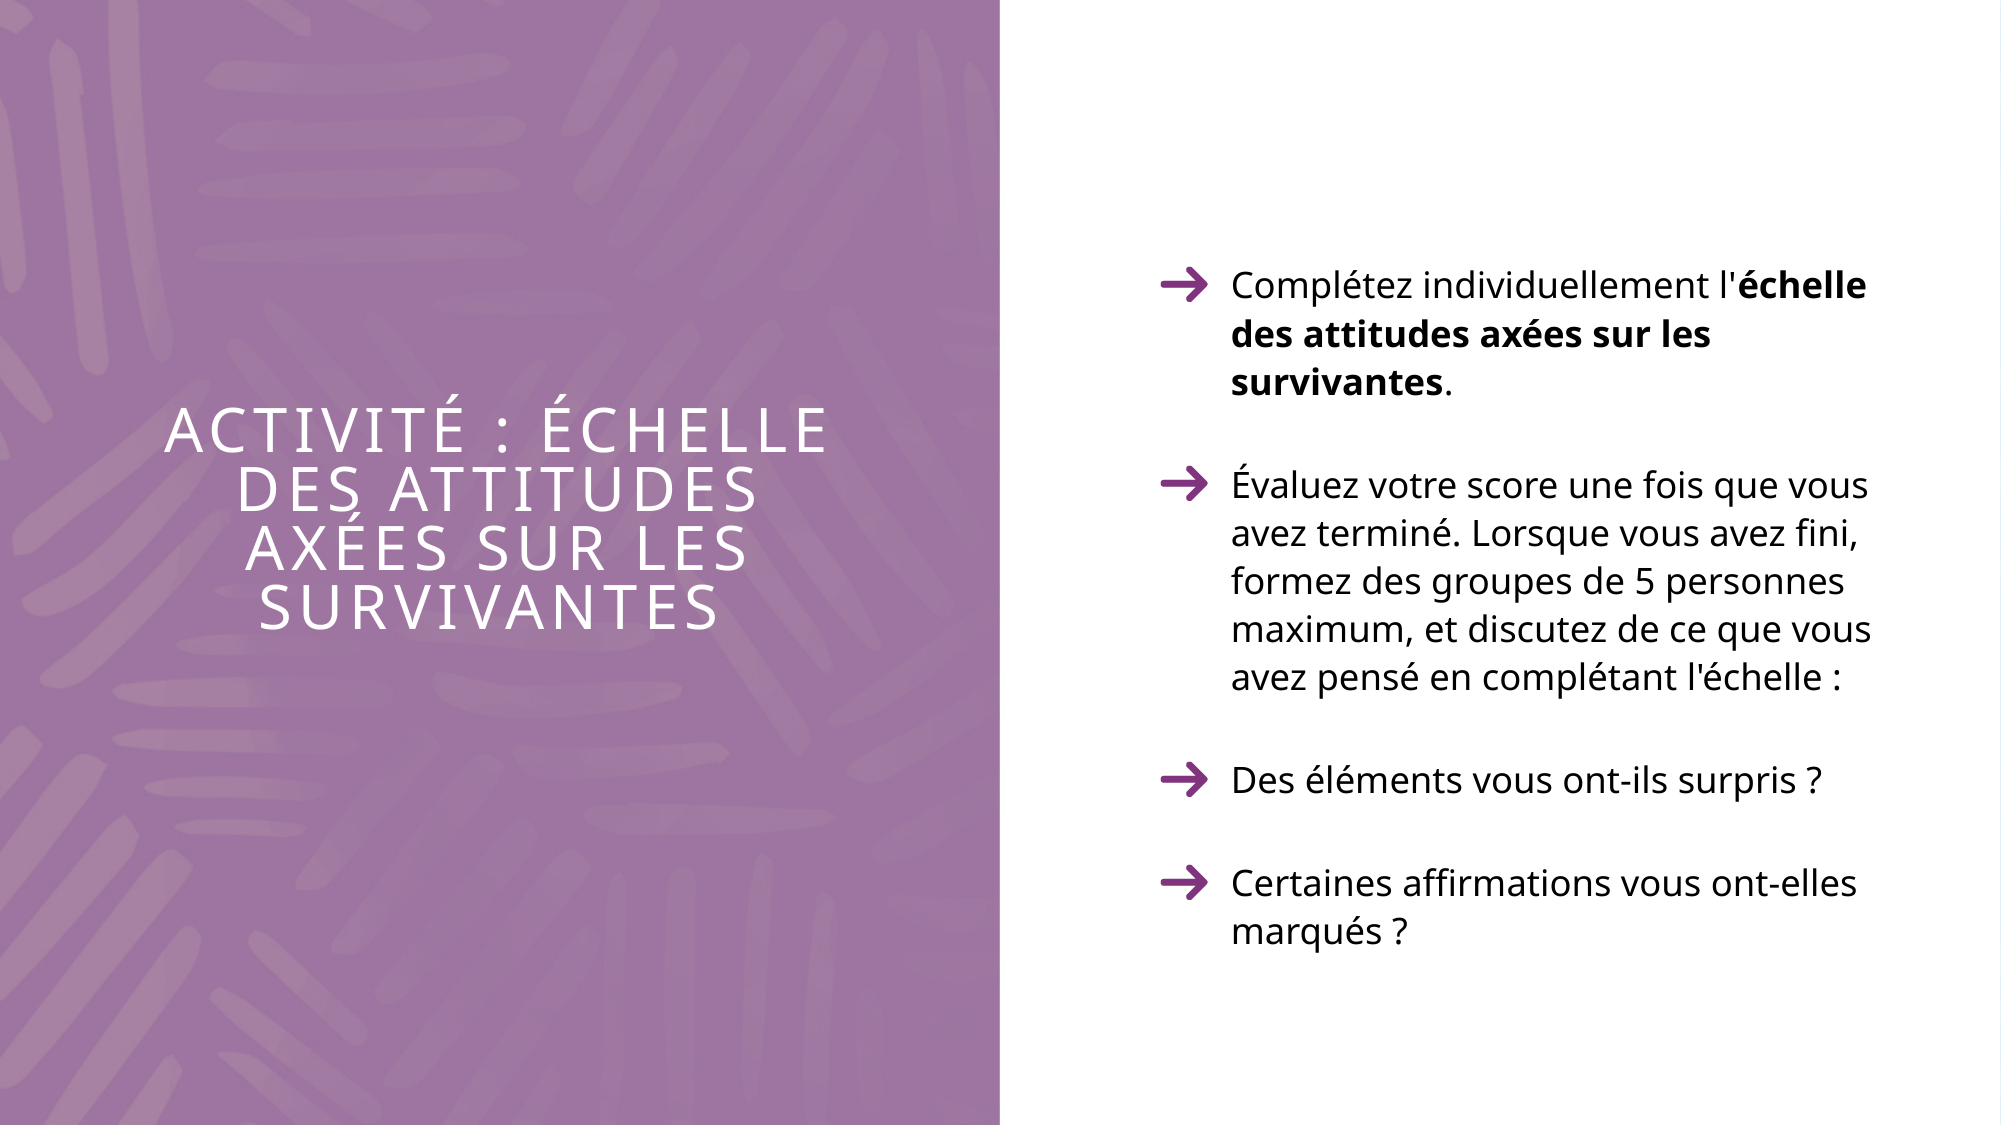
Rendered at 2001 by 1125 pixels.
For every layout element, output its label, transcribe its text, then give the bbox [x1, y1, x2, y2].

picture [0, 0, 2001, 1125]
list Complétez individuellement l'échelle des attitudes axées sur les survivantes. Évaluez votre score une fois que vous avez terminé. Lorsque vous avez fini, formez des groupes de 5 personnes maximum, et discutez de ce que vous avez pensé en complétant l'échelle : Des éléments vous ont-ils surpris ? Certaines affirmations vous ont-elles marqués ? [1152, 140, 1888, 971]
title Activité : Échelle des attitudes axées sur les survivantes [108, 396, 892, 651]
